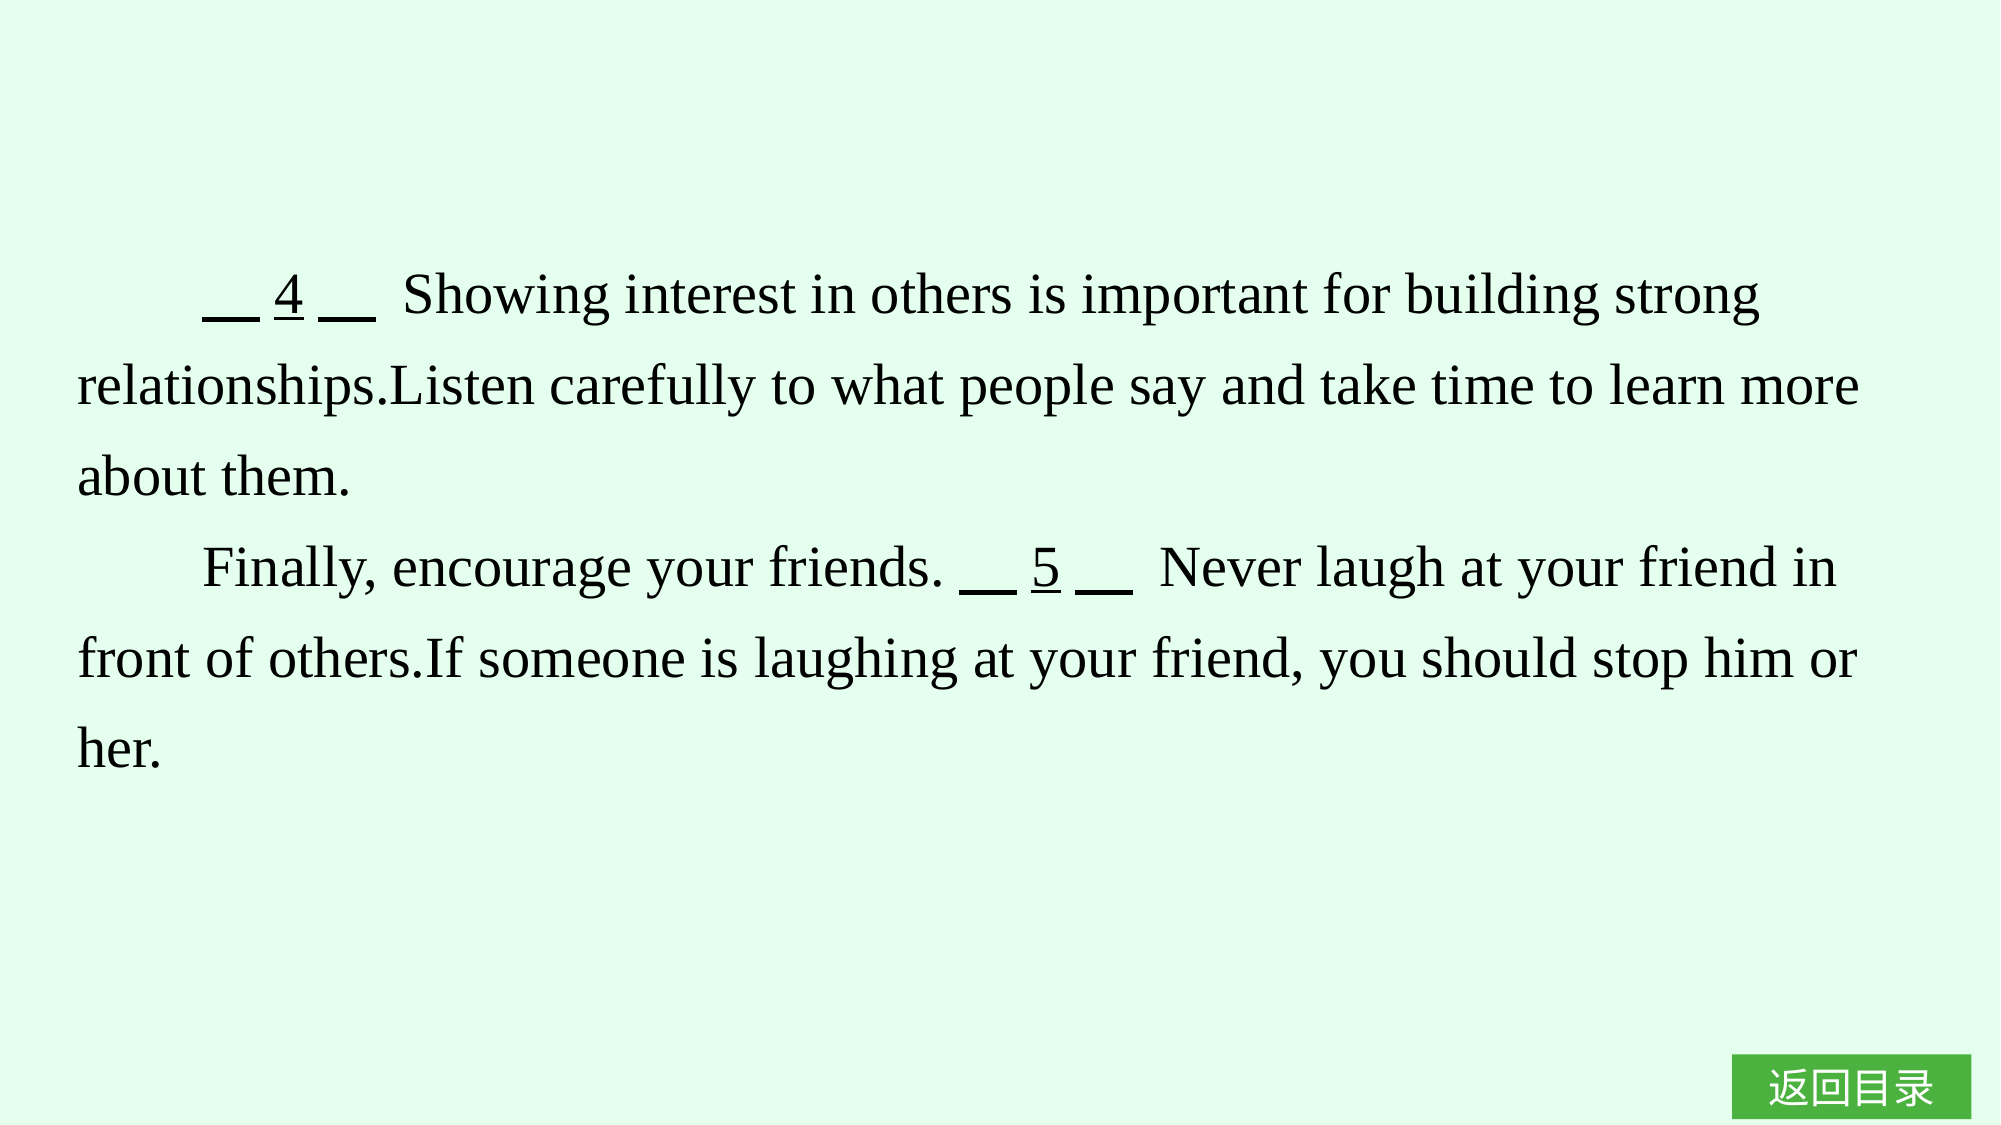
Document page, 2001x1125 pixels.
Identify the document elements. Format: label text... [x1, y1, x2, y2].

text_box 4 Showing interest in others is important for building strong relationships.Listen carefully to what people say and take time to learn more about them. Finally, encourage your friends. 5 Never laugh at your friend in front of others.If someone is laughing at your friend, you should stop him or her. [62, 226, 1938, 787]
